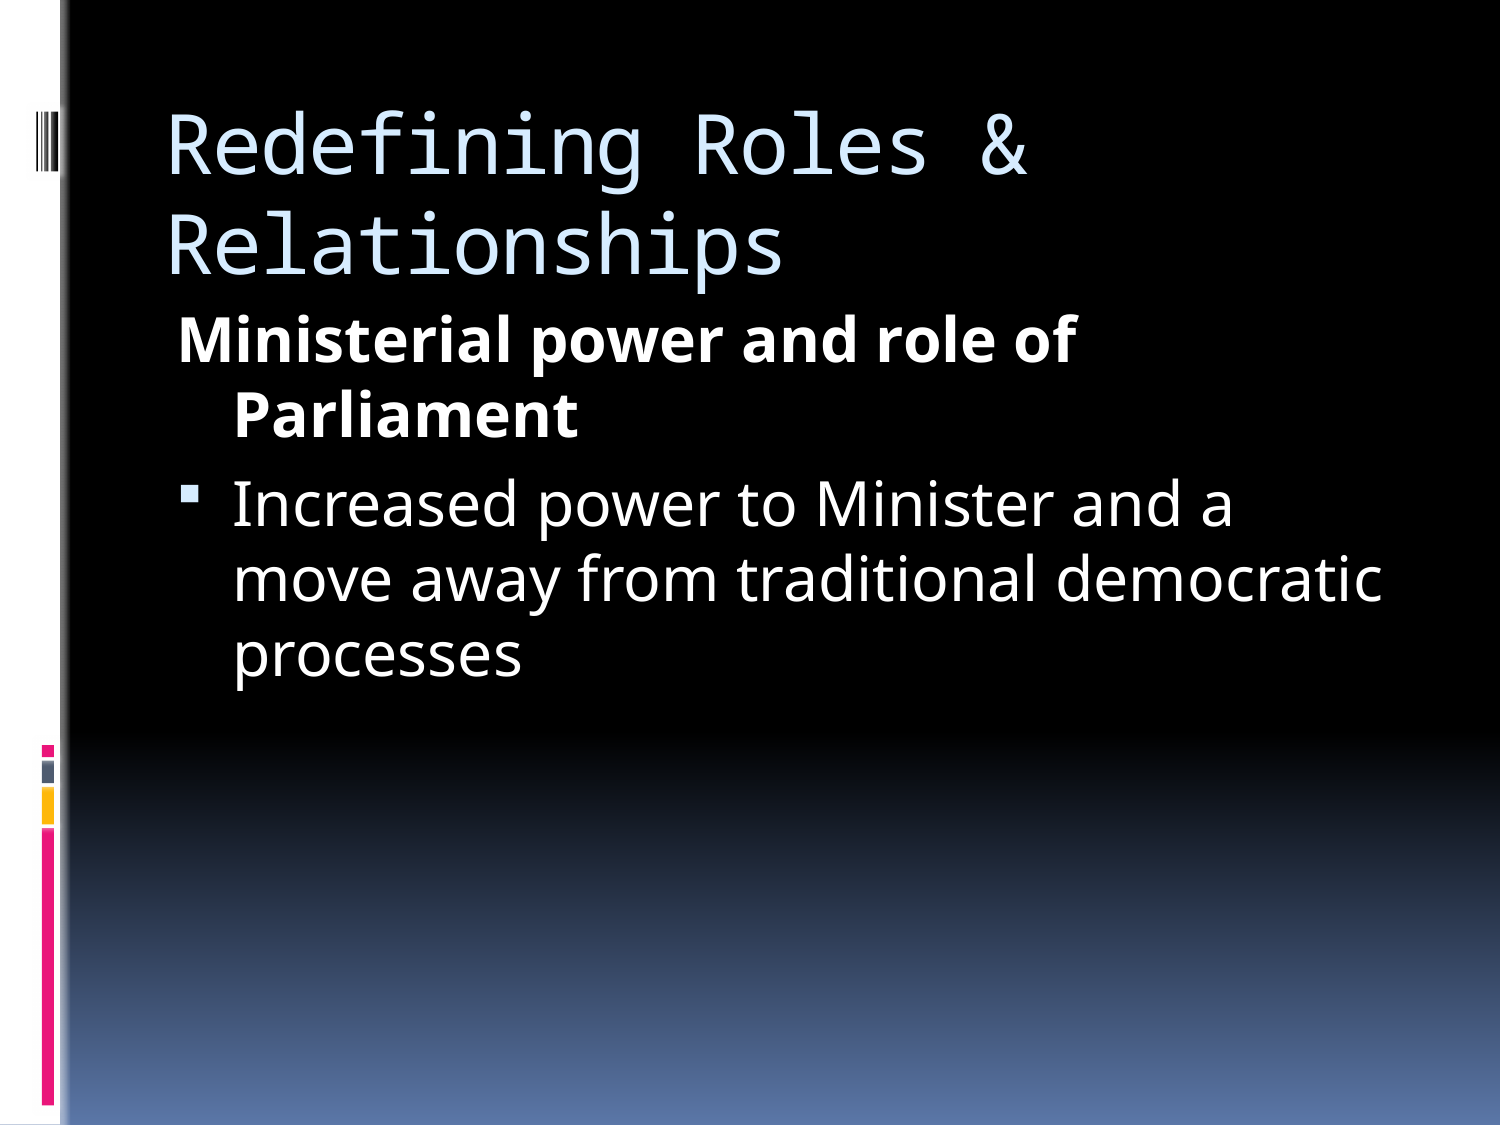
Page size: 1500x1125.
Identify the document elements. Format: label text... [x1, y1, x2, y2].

title Redefining Roles & Relationships [150, 83, 1425, 234]
list Ministerial power and role of Parliament Increased power to Minister and a move away from traditional democratic processes [150, 292, 1425, 1043]
